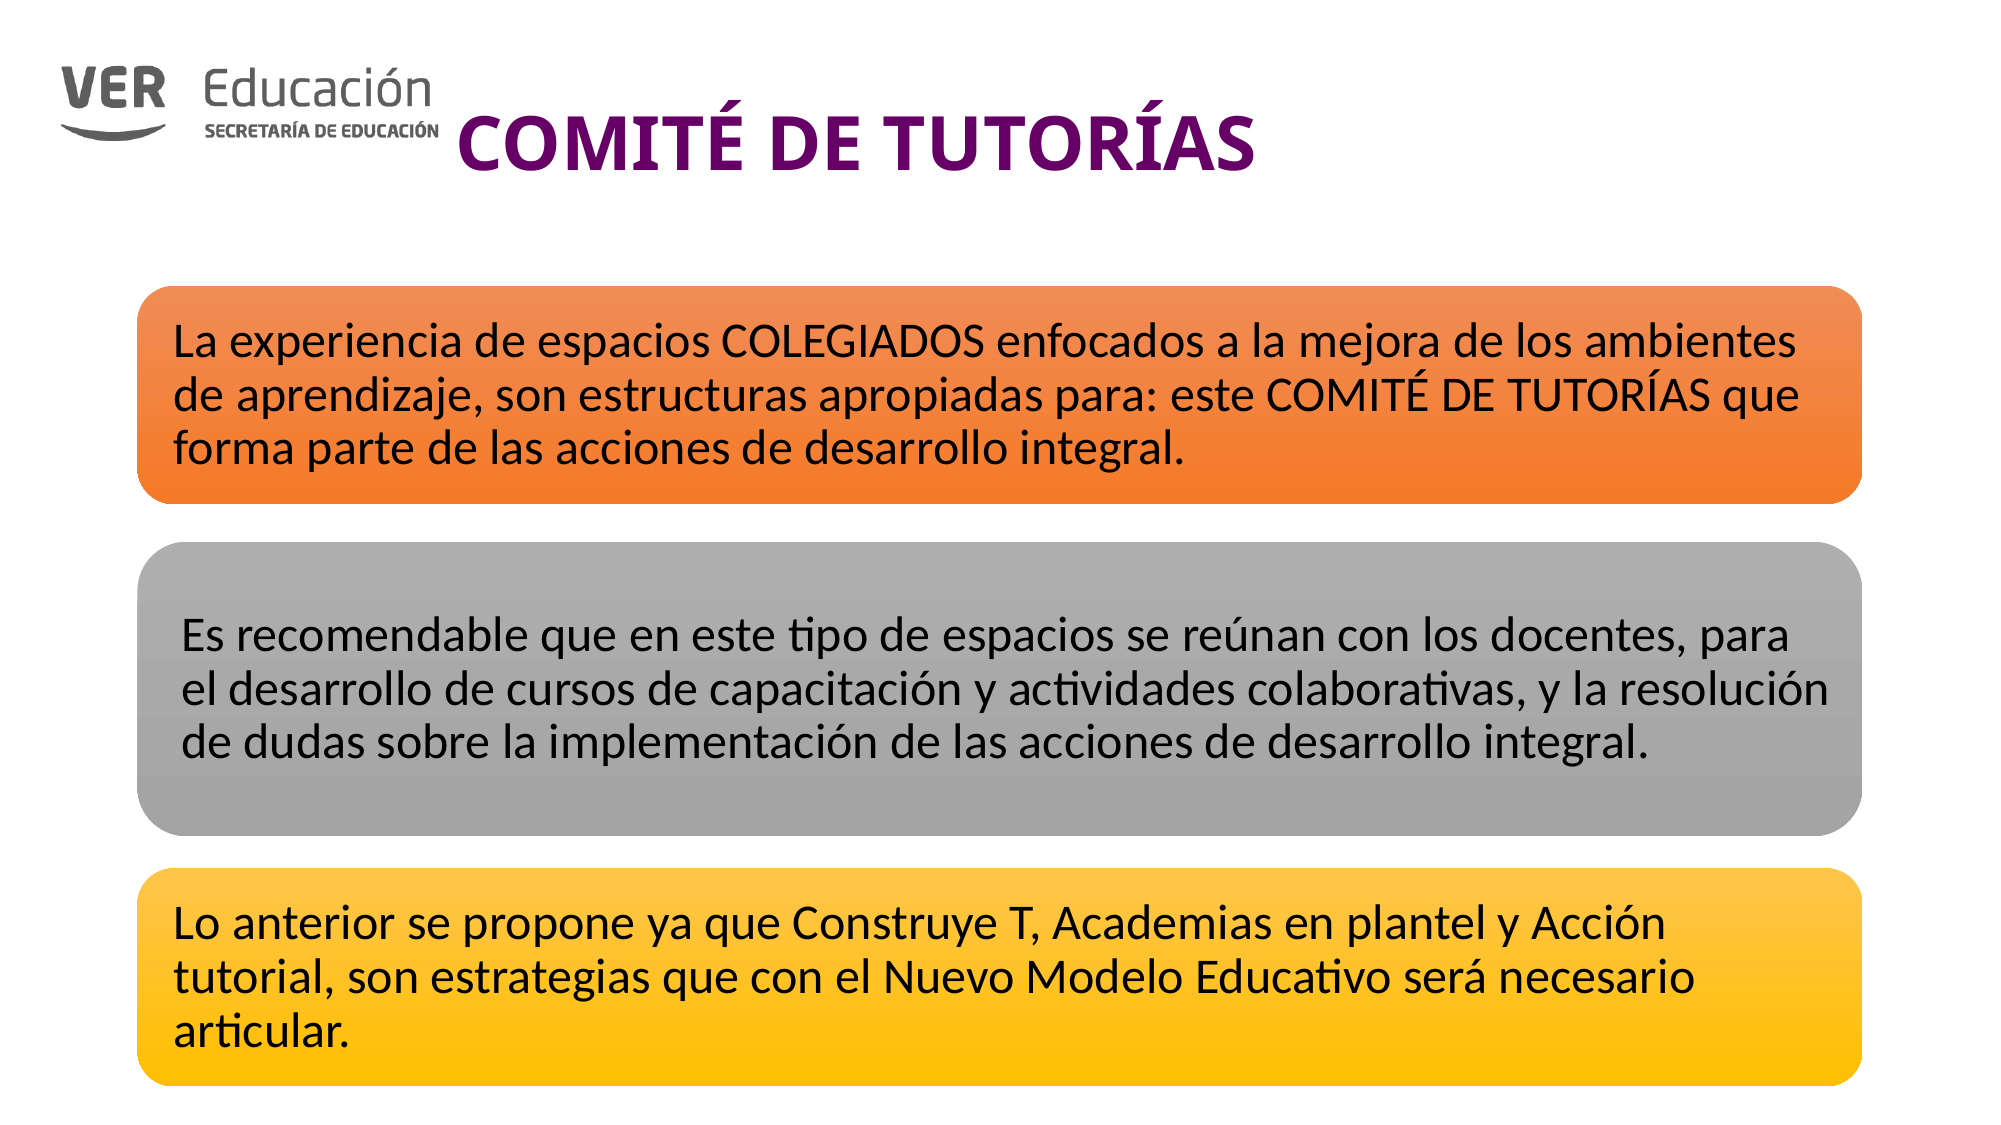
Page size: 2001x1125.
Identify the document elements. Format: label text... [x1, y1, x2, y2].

title COMITÉ DE TUTORÍAS [440, 59, 1863, 193]
picture [24, 37, 475, 162]
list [137, 193, 1863, 1087]
